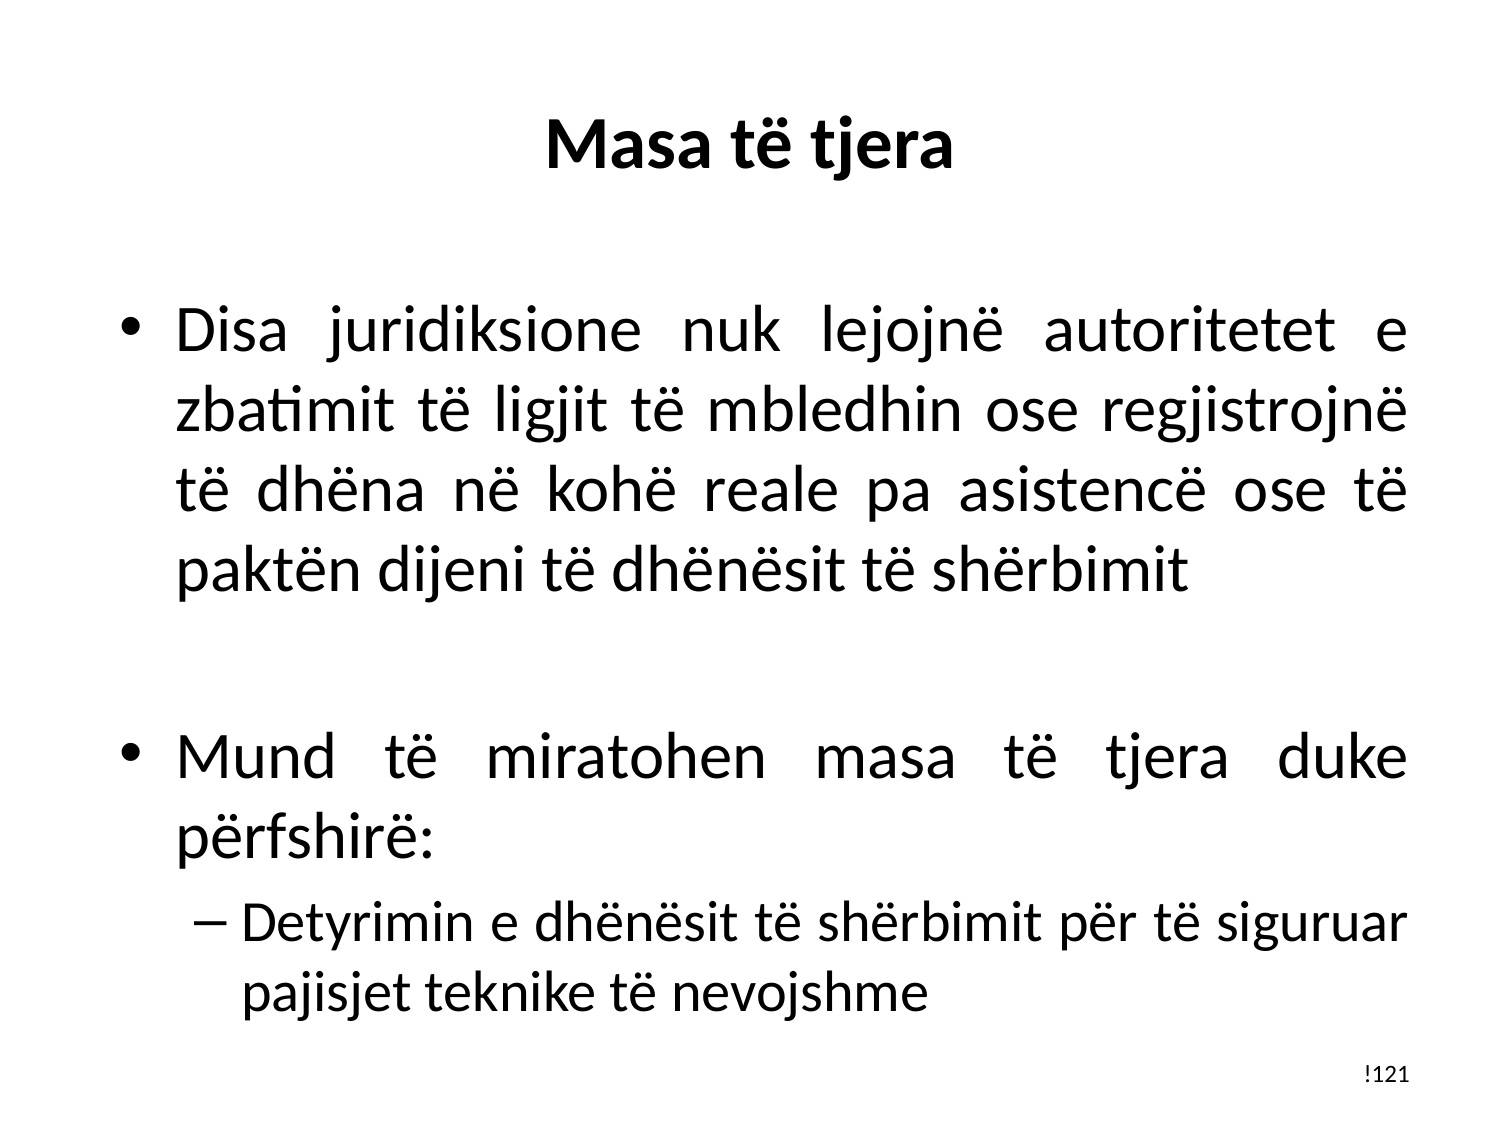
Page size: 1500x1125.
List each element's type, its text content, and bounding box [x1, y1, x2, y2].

list Disa juridiksione nuk lejojnë autoritetet e zbatimit të ligjit të mbledhin ose regjistrojnë të dhëna në kohë reale pa asistencë ose të paktën dijeni të dhënësit të shërbimit Mund të miratohen masa të tjera duke përfshirë: Detyrimin e dhënësit të shërbimit për të siguruar pajisjet teknike të nevojshme [103, 277, 1426, 1021]
slide_number !121 [1074, 1042, 1425, 1103]
title Masa të tjera [74, 44, 1426, 233]
